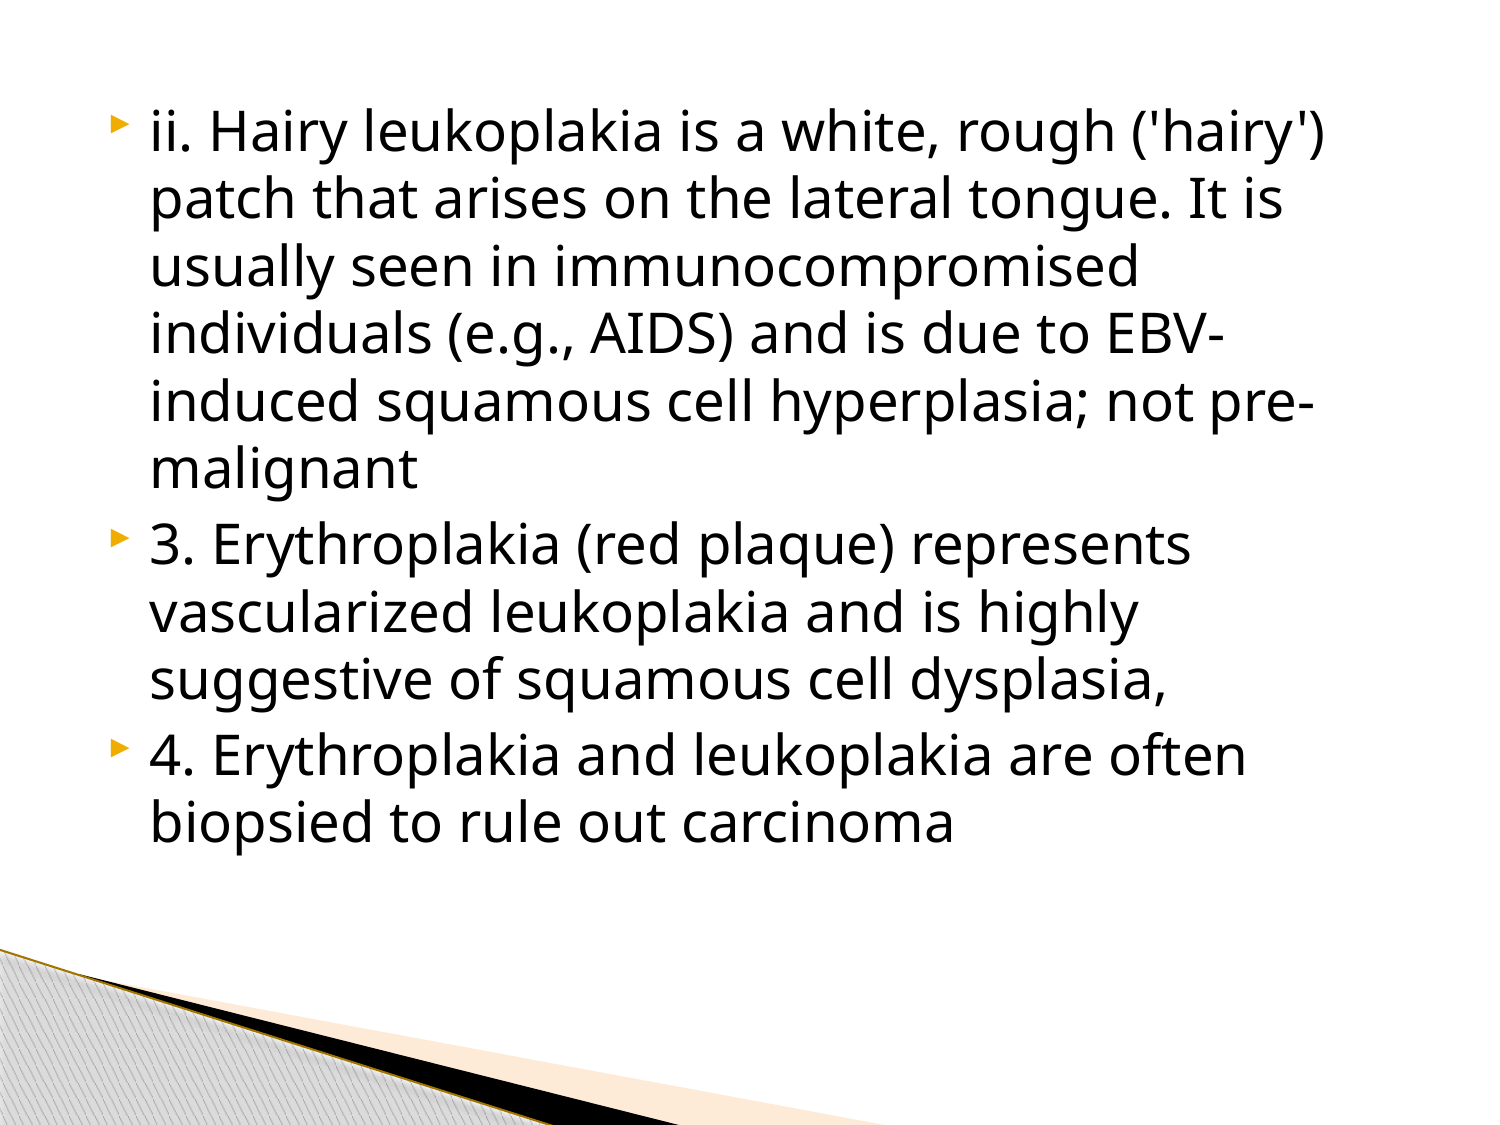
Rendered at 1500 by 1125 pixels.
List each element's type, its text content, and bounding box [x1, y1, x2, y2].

list ii. Hairy leukoplakia is a white, rough ('hairy') patch that arises on the lateral tongue. It is usually seen in immunocompromised individuals (e.g., AIDS) and is due to EBV-induced squamous cell hyperplasia; not pre-malignant 3. Erythroplakia (red plaque) represents vascularized leukoplakia and is highly suggestive of squamous cell dysplasia, 4. Erythroplakia and leukoplakia are often biopsied to rule out carcinoma [75, 87, 1425, 1050]
